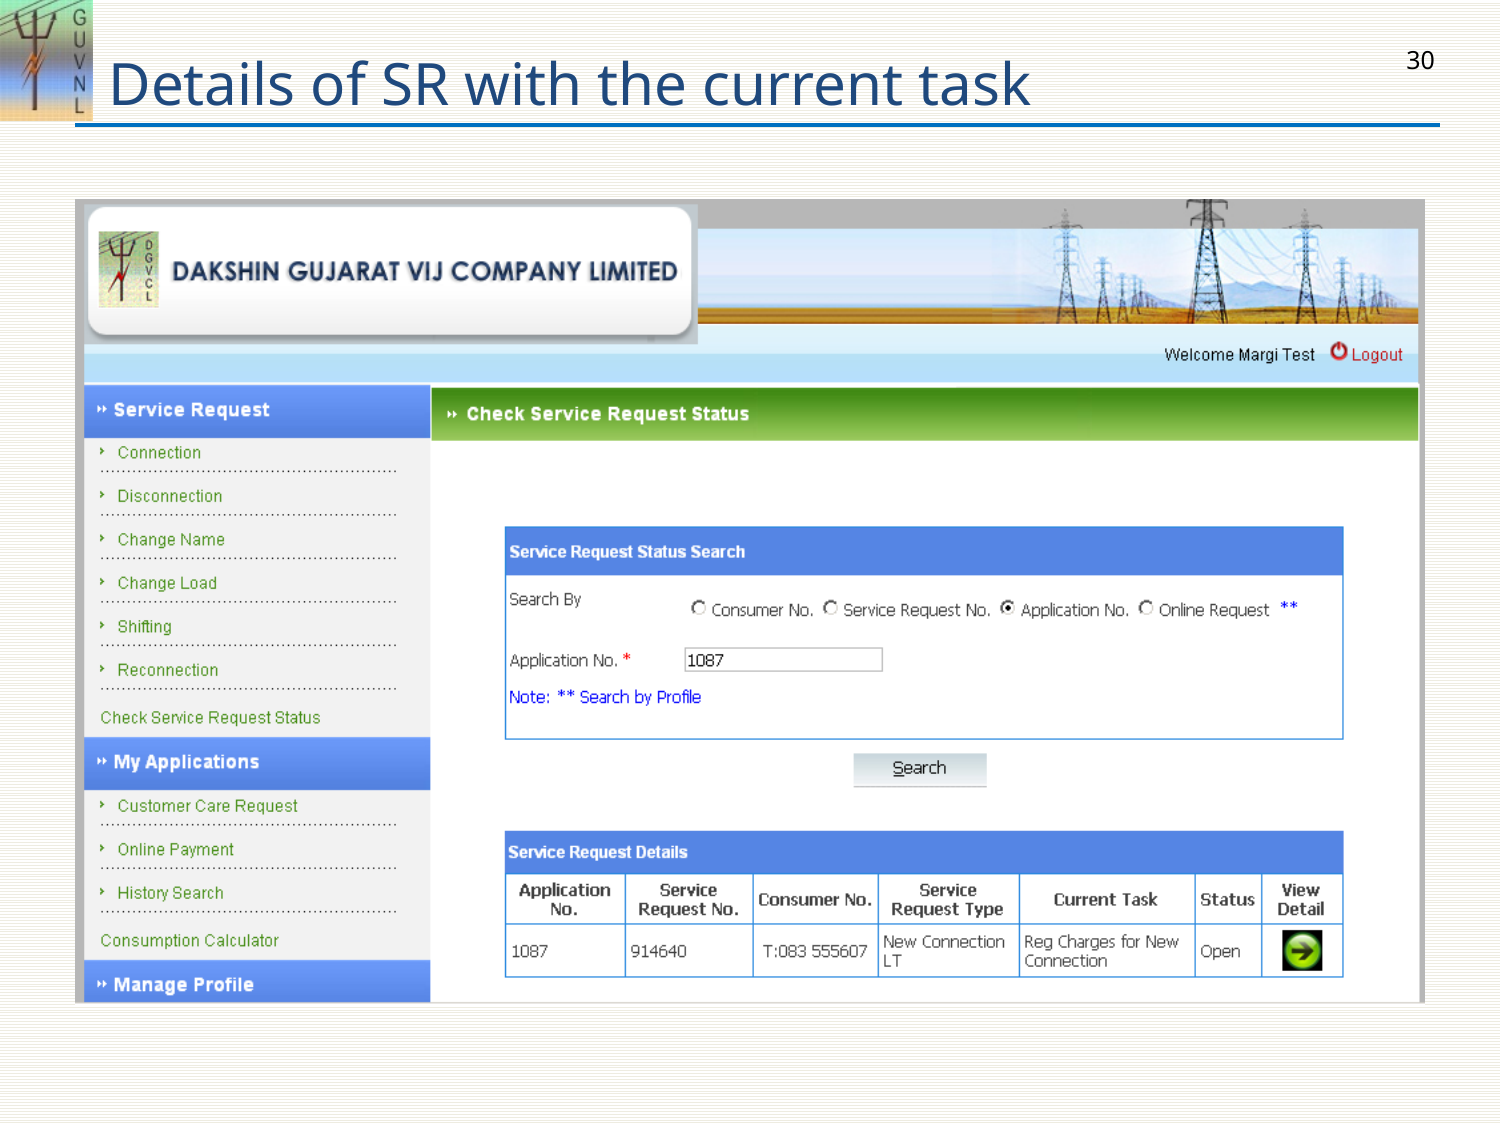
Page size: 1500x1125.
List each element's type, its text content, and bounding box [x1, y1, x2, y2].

title Details of SR with the current task [96, 23, 1413, 123]
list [74, 199, 1426, 1006]
slide_number 30 [1413, 37, 1451, 116]
picture [0, 0, 93, 121]
